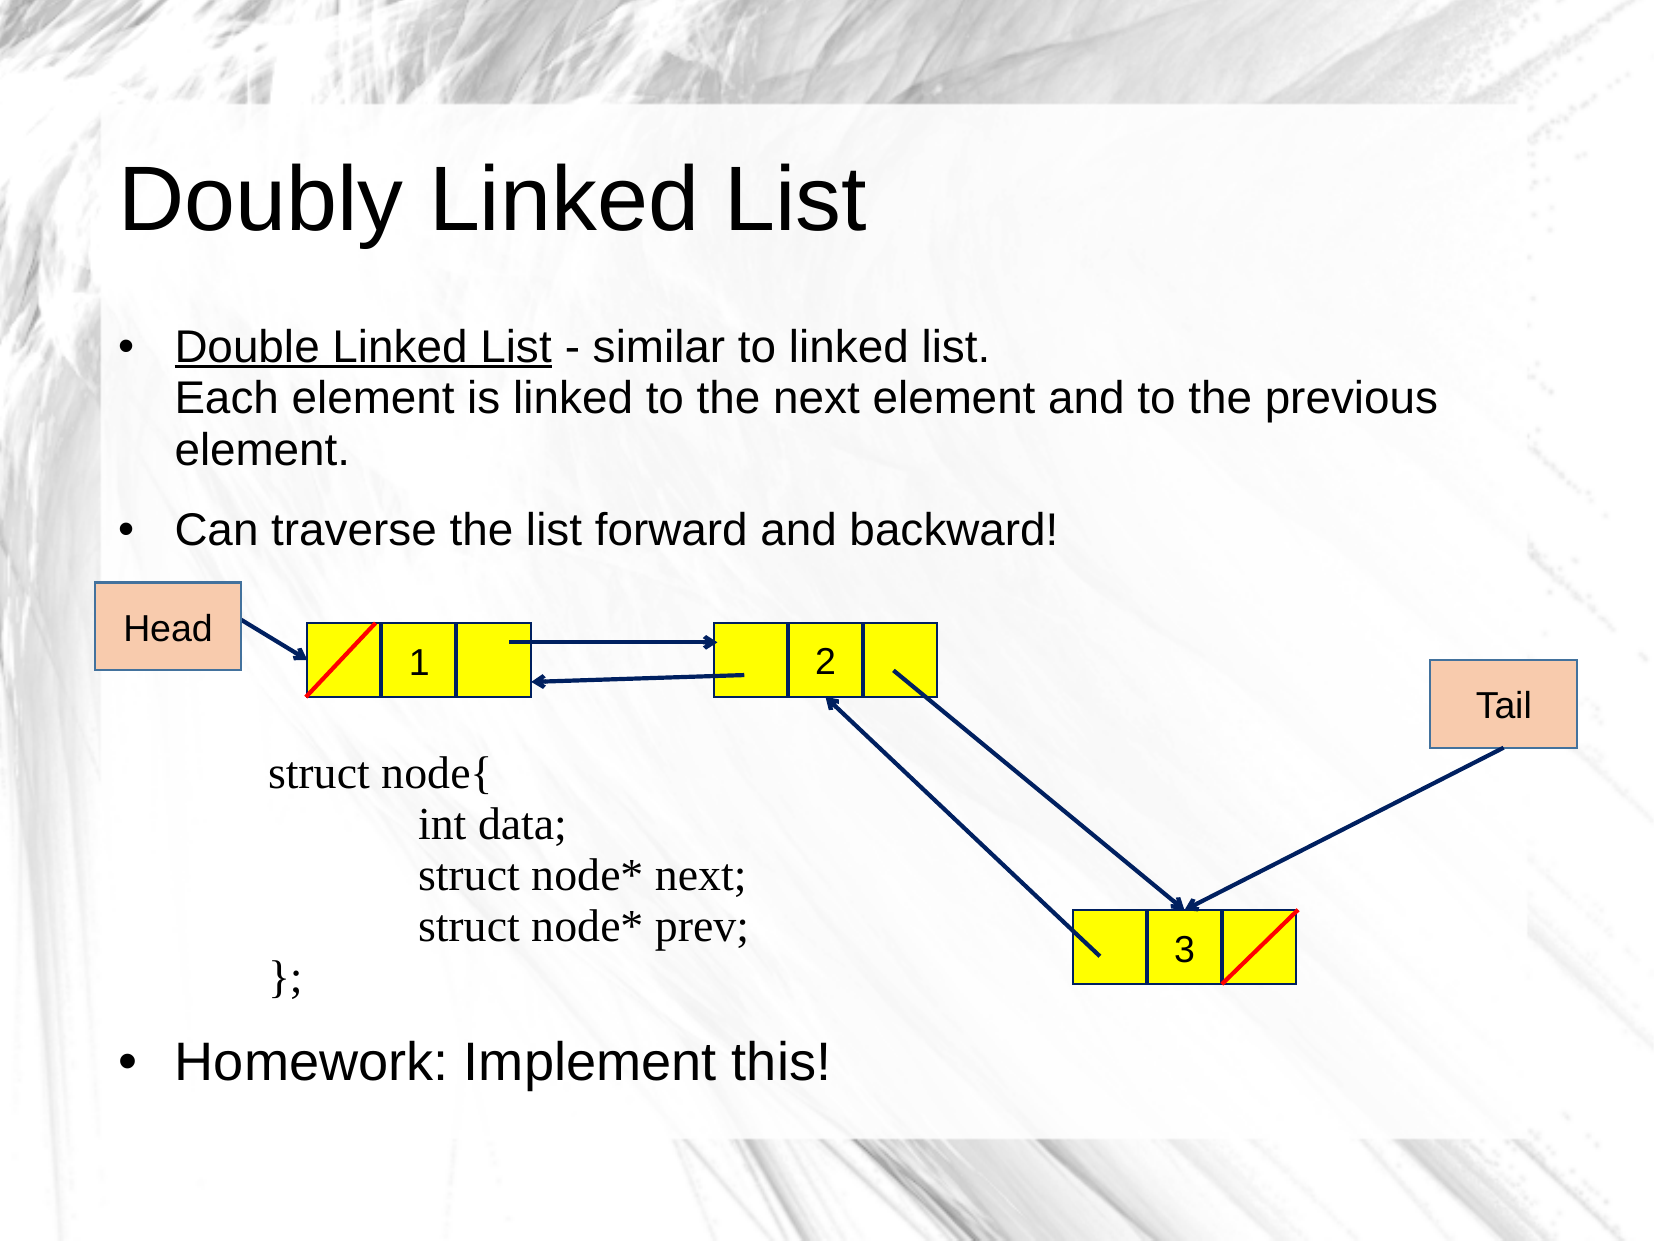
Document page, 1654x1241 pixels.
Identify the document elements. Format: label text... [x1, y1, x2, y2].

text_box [893, 670, 1185, 910]
list Double Linked List - similar to linked list. Each element is linked to the next element and to the previous element. Can traverse the list forward and backward! struct node{ int data; struct node* next; struct node* prev; }; Homework: Implement this! [118, 319, 1571, 747]
picture [0, 0, 1654, 1241]
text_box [376, 622, 531, 698]
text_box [1221, 911, 1299, 985]
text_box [531, 675, 745, 682]
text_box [713, 622, 938, 697]
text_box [1072, 910, 1221, 985]
title Doubly Linked List [118, 112, 1506, 281]
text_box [305, 622, 376, 698]
text_box Tail [1430, 659, 1577, 748]
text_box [240, 619, 314, 663]
text_box Head [94, 582, 241, 671]
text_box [825, 696, 1100, 957]
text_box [1184, 747, 1504, 911]
list Double Linked List - similar to linked list. Each element is linked to the next element and to the previous element. Can traverse the list forward and backward! struct node{ int data; struct node* next; struct node* prev; }; Homework: Implement this! [118, 663, 1571, 1109]
